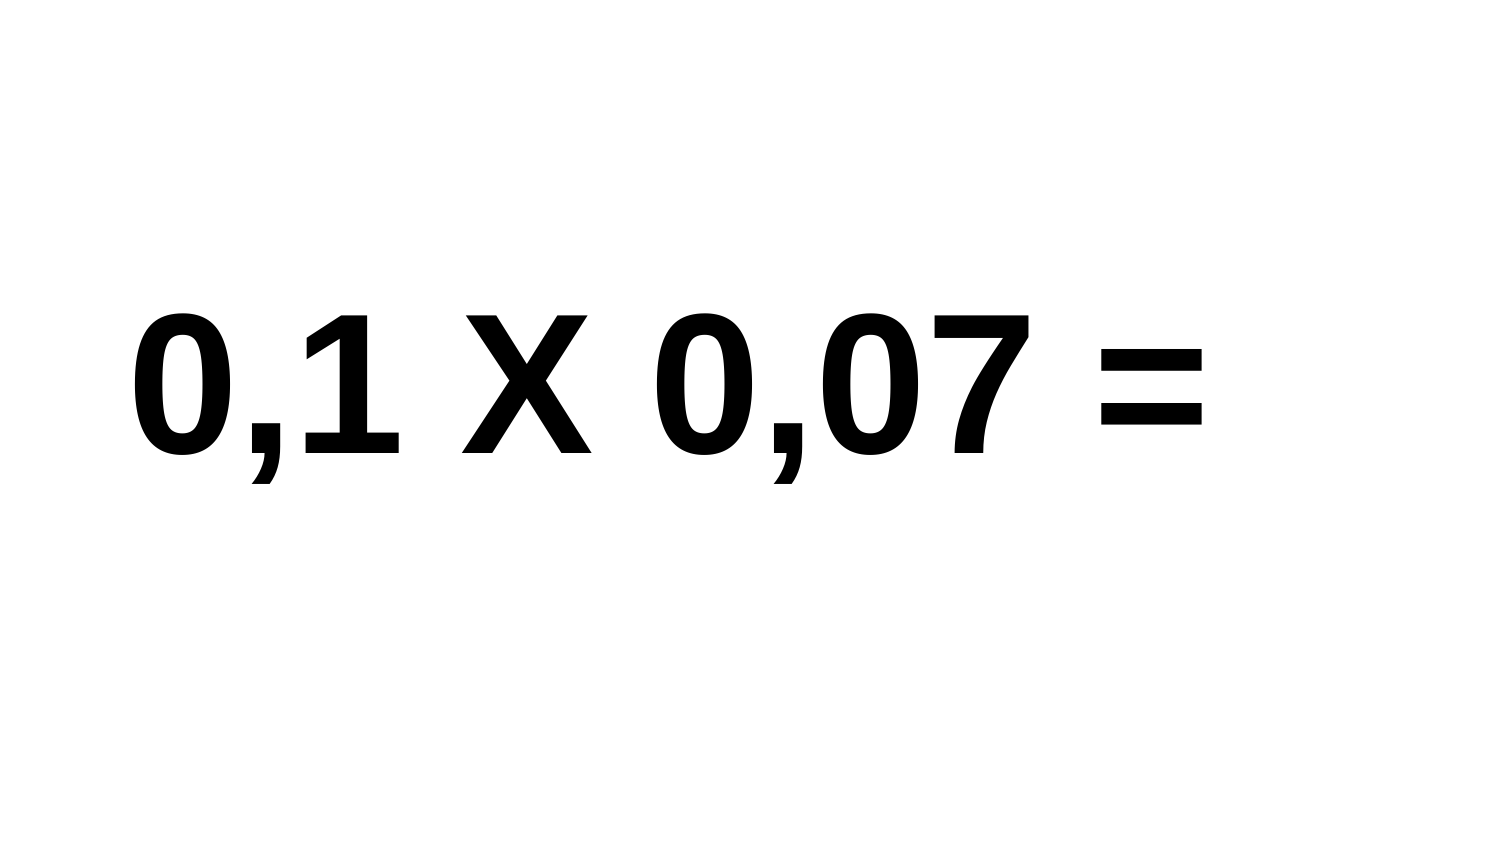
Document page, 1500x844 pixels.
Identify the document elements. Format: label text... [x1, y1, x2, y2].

text_box 0,1 X 0,07 = [112, 318, 1388, 509]
